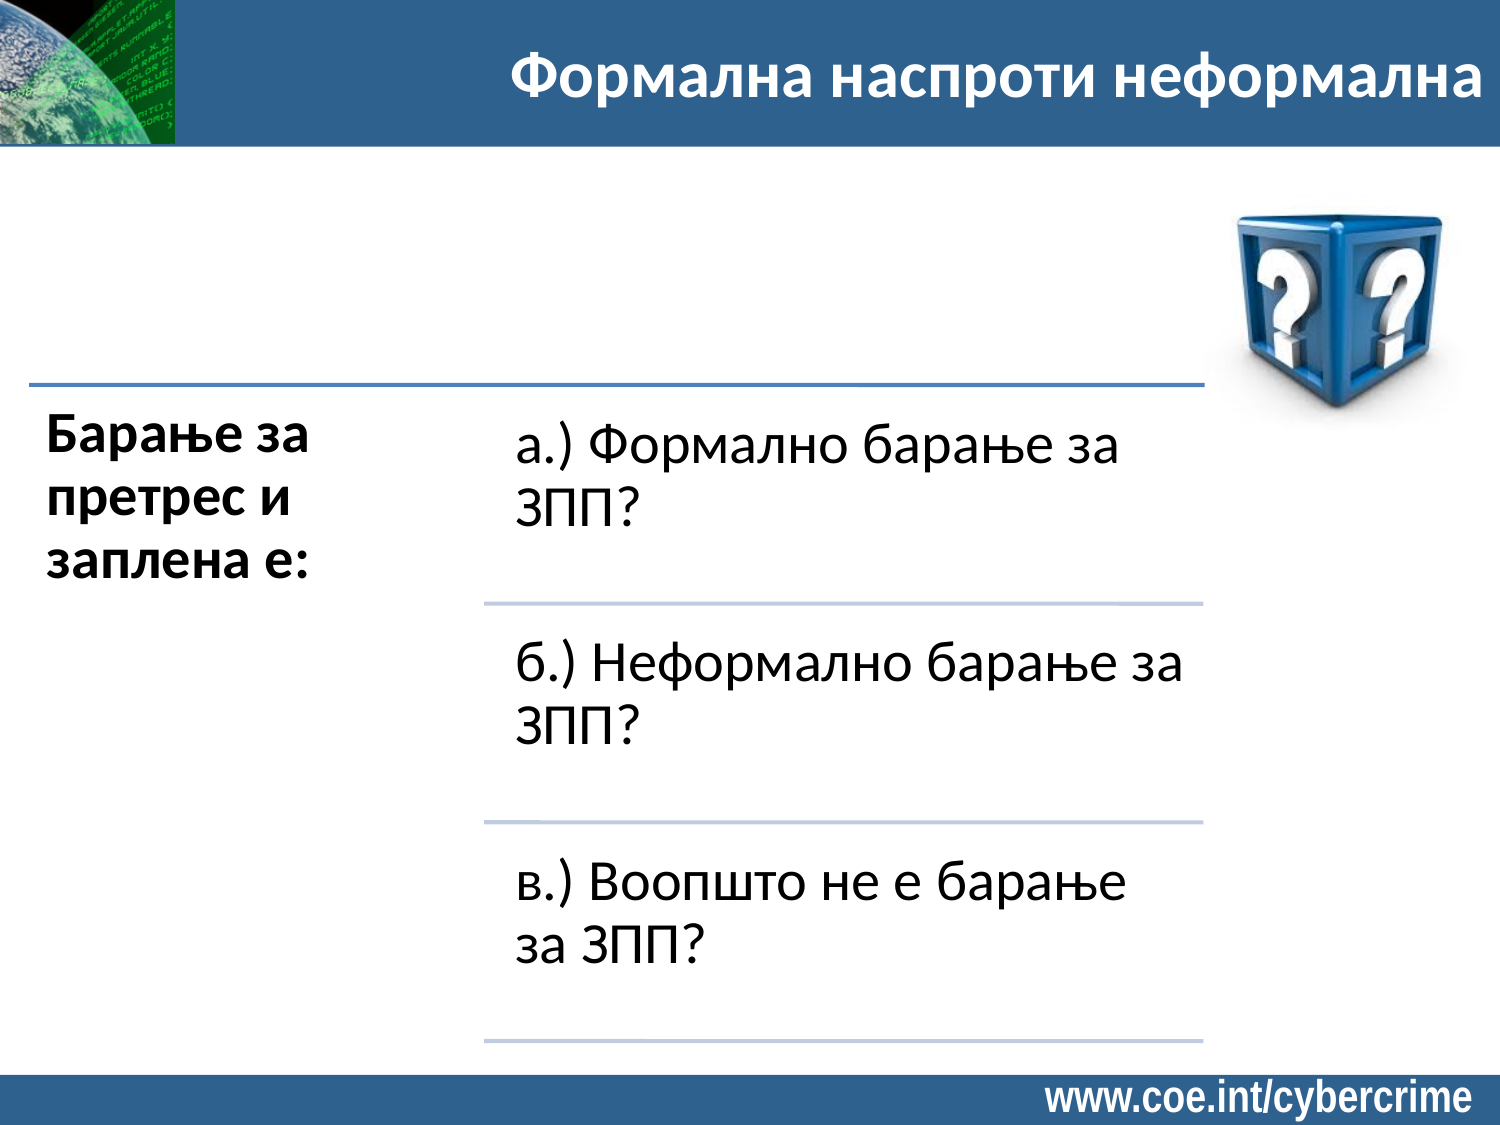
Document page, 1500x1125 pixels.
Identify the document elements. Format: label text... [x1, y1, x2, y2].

picture [0, 0, 175, 144]
text_box www.coe.int/cybercrime [1030, 1059, 1500, 1125]
picture [1189, 154, 1481, 445]
text_box [0, 1073, 1030, 1125]
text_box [28, 384, 1205, 1052]
text_box Формална наспроти неформална [177, 0, 1500, 149]
